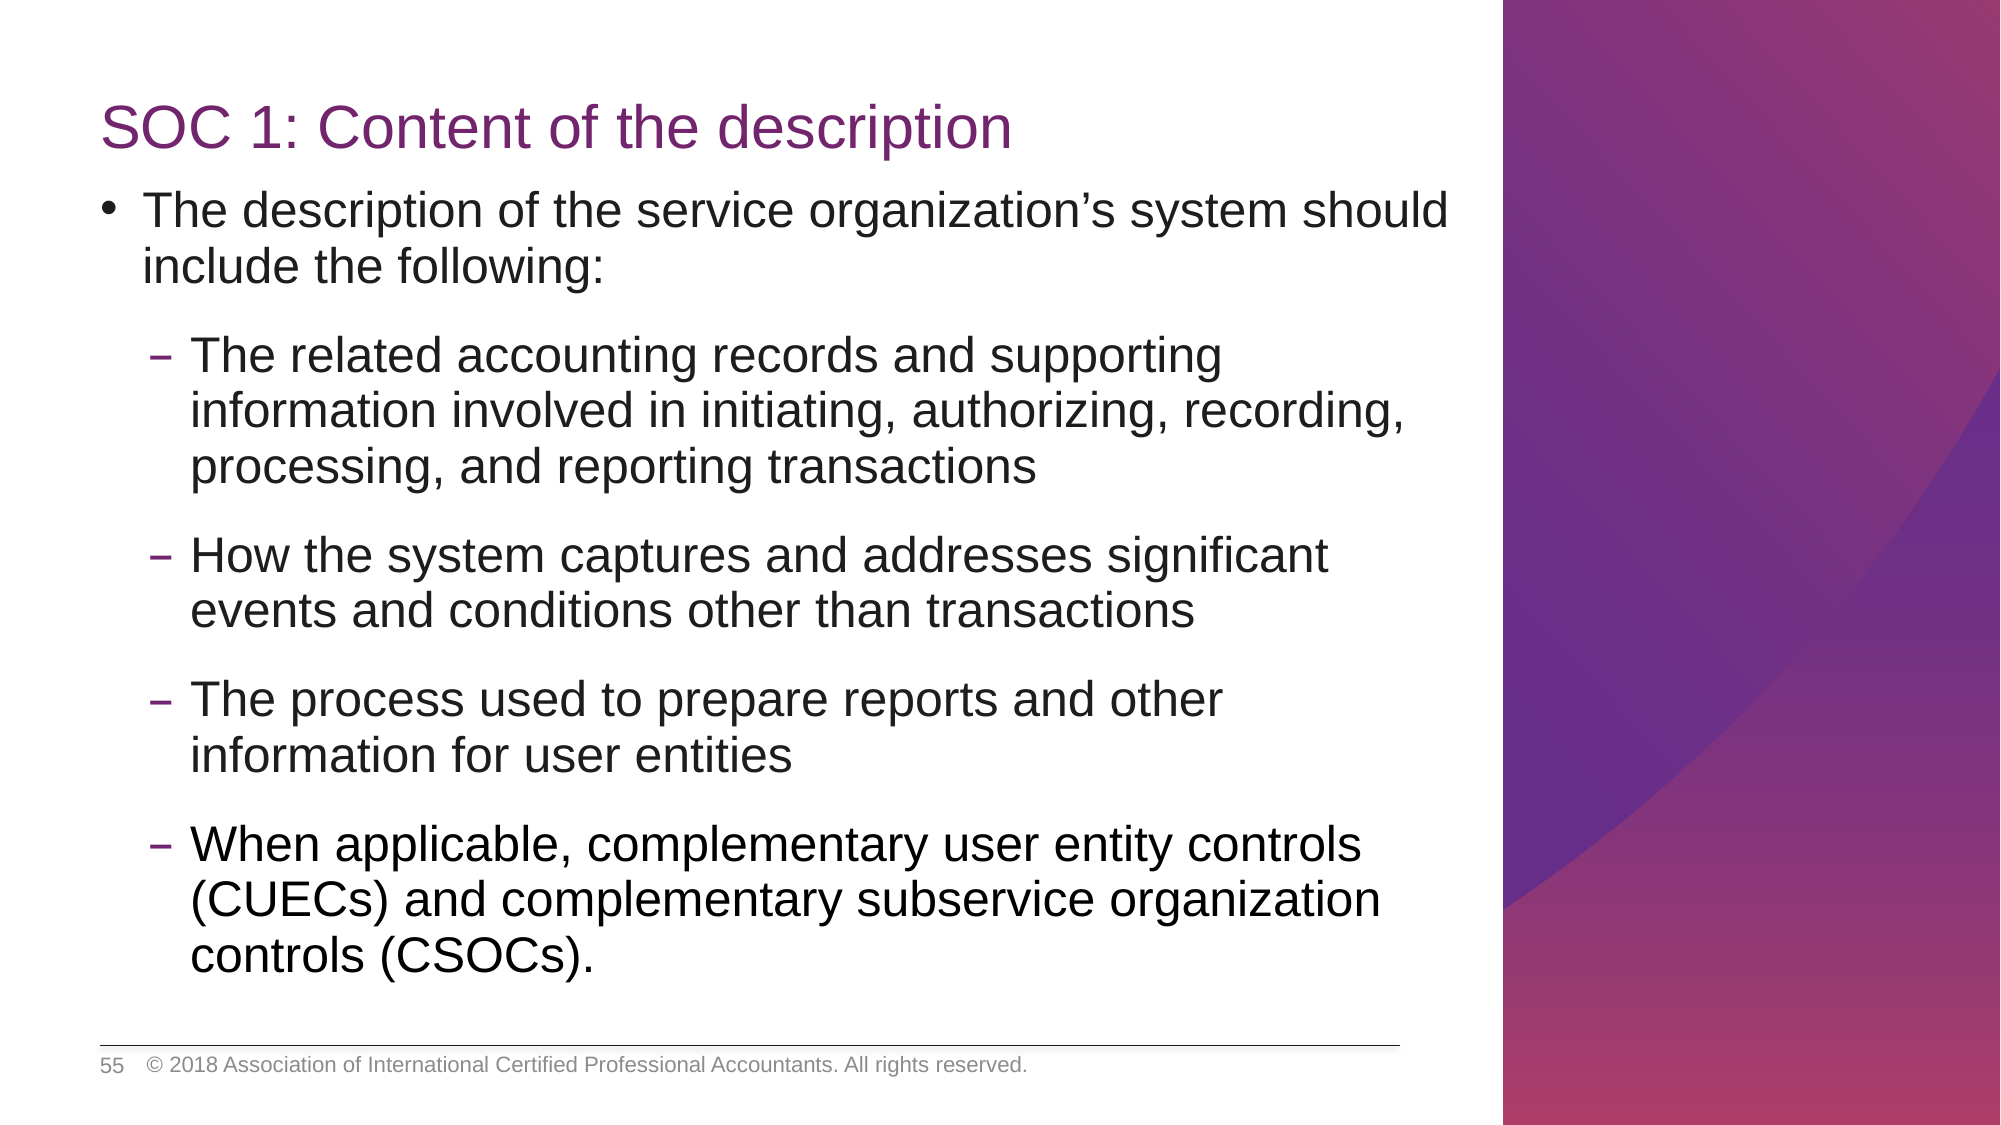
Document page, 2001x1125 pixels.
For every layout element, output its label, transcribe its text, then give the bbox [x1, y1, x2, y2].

title SOC 1: Content of the description [100, 31, 1401, 161]
slide_number 55 [99, 1050, 147, 1111]
footer © 2018 Association of International Certified Professional Accountants. All rights reserved. [147, 1050, 1400, 1111]
list The description of the service organization’s system should include the following: The related accounting records and supporting information involved in initiating, authorizing, recording, processing, and reporting transactions How the system captures and addresses significant events and conditions other than transactions The process used to prepare reports and other information for user entities When applicable, complementary user entity controls (CUECs) and complementary subservice organization controls (CSOCs). [100, 182, 1470, 927]
picture [1503, 0, 2001, 1125]
